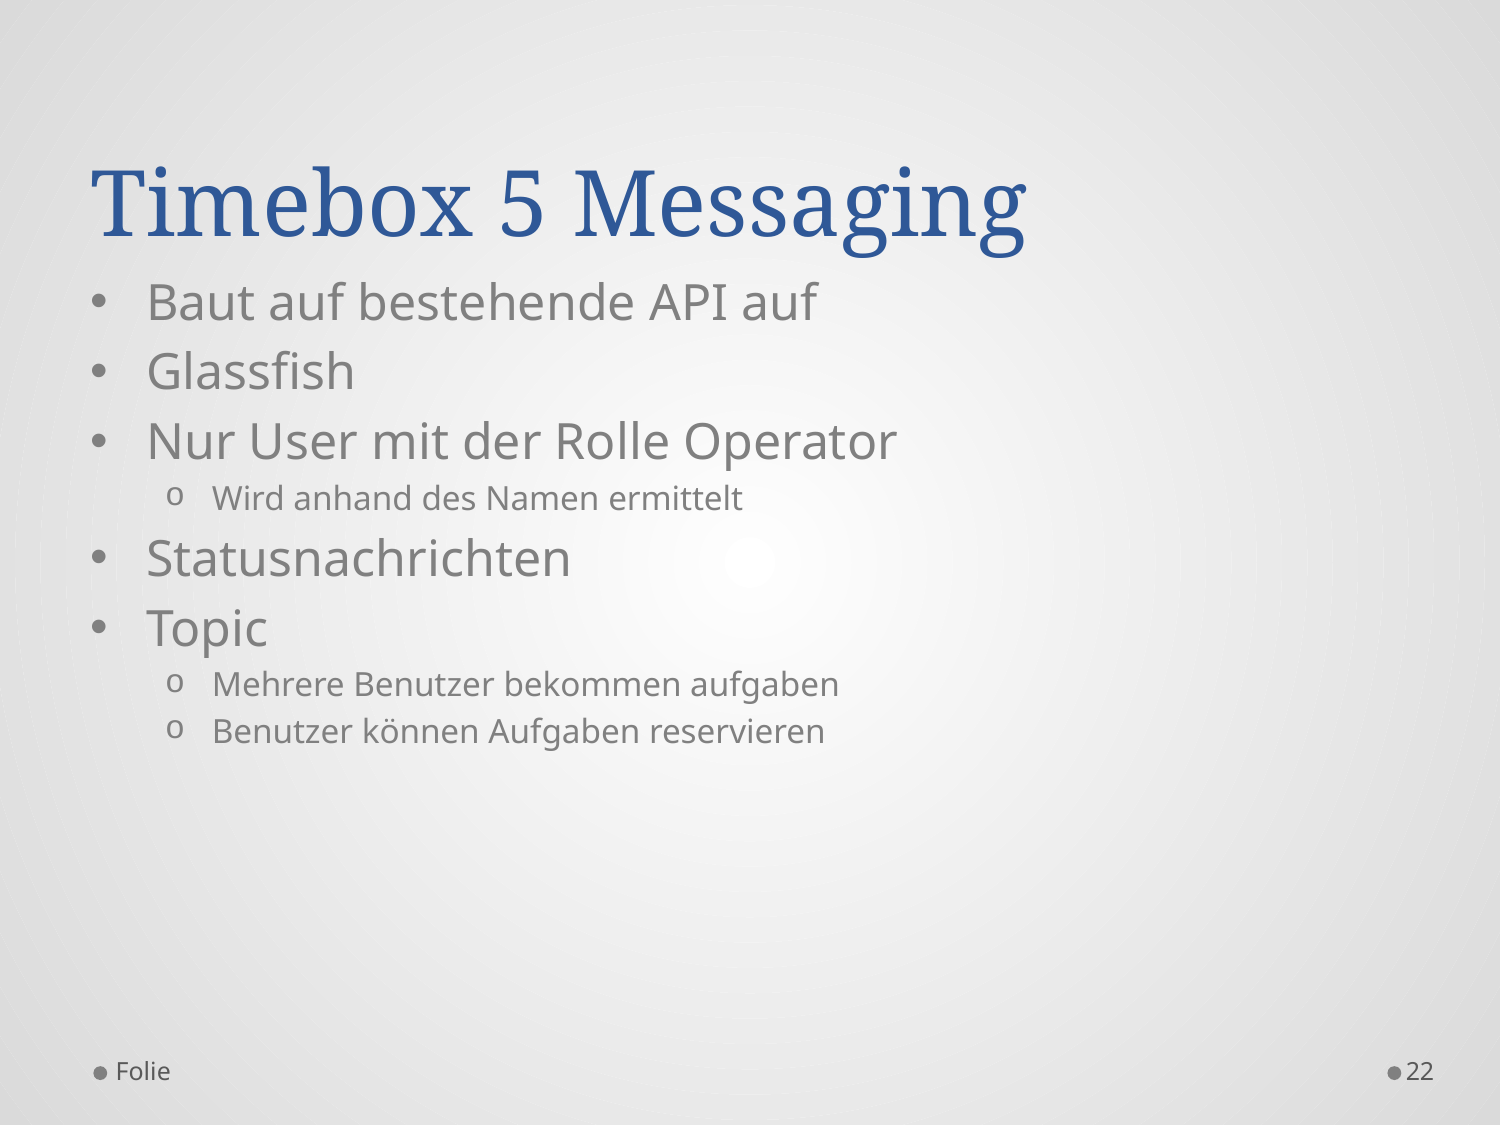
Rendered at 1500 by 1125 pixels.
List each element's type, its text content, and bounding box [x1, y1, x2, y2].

footer Folie [108, 1042, 576, 1103]
slide_number 22 [1401, 1042, 1494, 1103]
title Timebox 5 Messaging [75, 0, 1425, 262]
list Baut auf bestehende API auf Glassfish Nur User mit der Rolle Operator Wird anhand des Namen ermittelt Statusnachrichten Topic Mehrere Benutzer bekommen aufgaben Benutzer können Aufgaben reservieren [75, 262, 1425, 1005]
